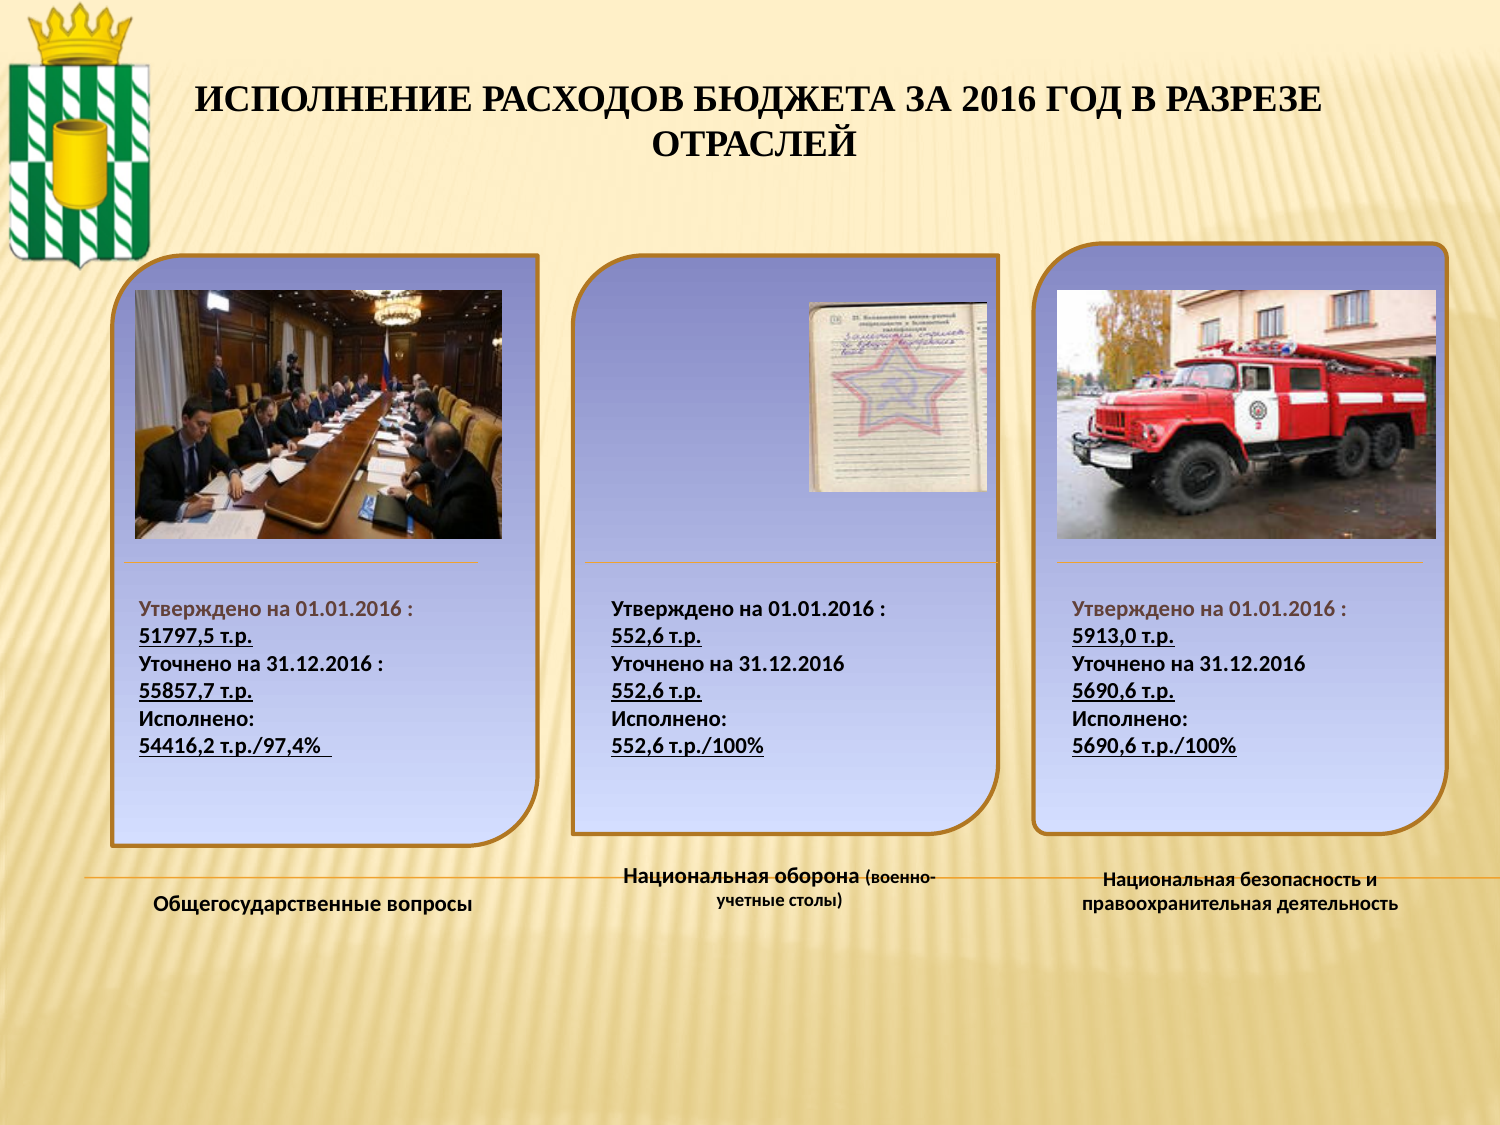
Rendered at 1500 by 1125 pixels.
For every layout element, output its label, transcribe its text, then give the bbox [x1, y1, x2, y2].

text_box ИСПОЛНЕНИЕ РАСХОДОВ БЮДЖЕТА ЗА 2016 ГОД В РАЗРЕЗЕ ОТРАСЛЕЙ [162, 66, 1430, 217]
picture [135, 290, 502, 540]
picture [808, 302, 987, 492]
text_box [572, 255, 999, 919]
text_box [111, 255, 538, 925]
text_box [1033, 243, 1448, 924]
picture [1056, 290, 1436, 540]
picture [4, 0, 153, 271]
